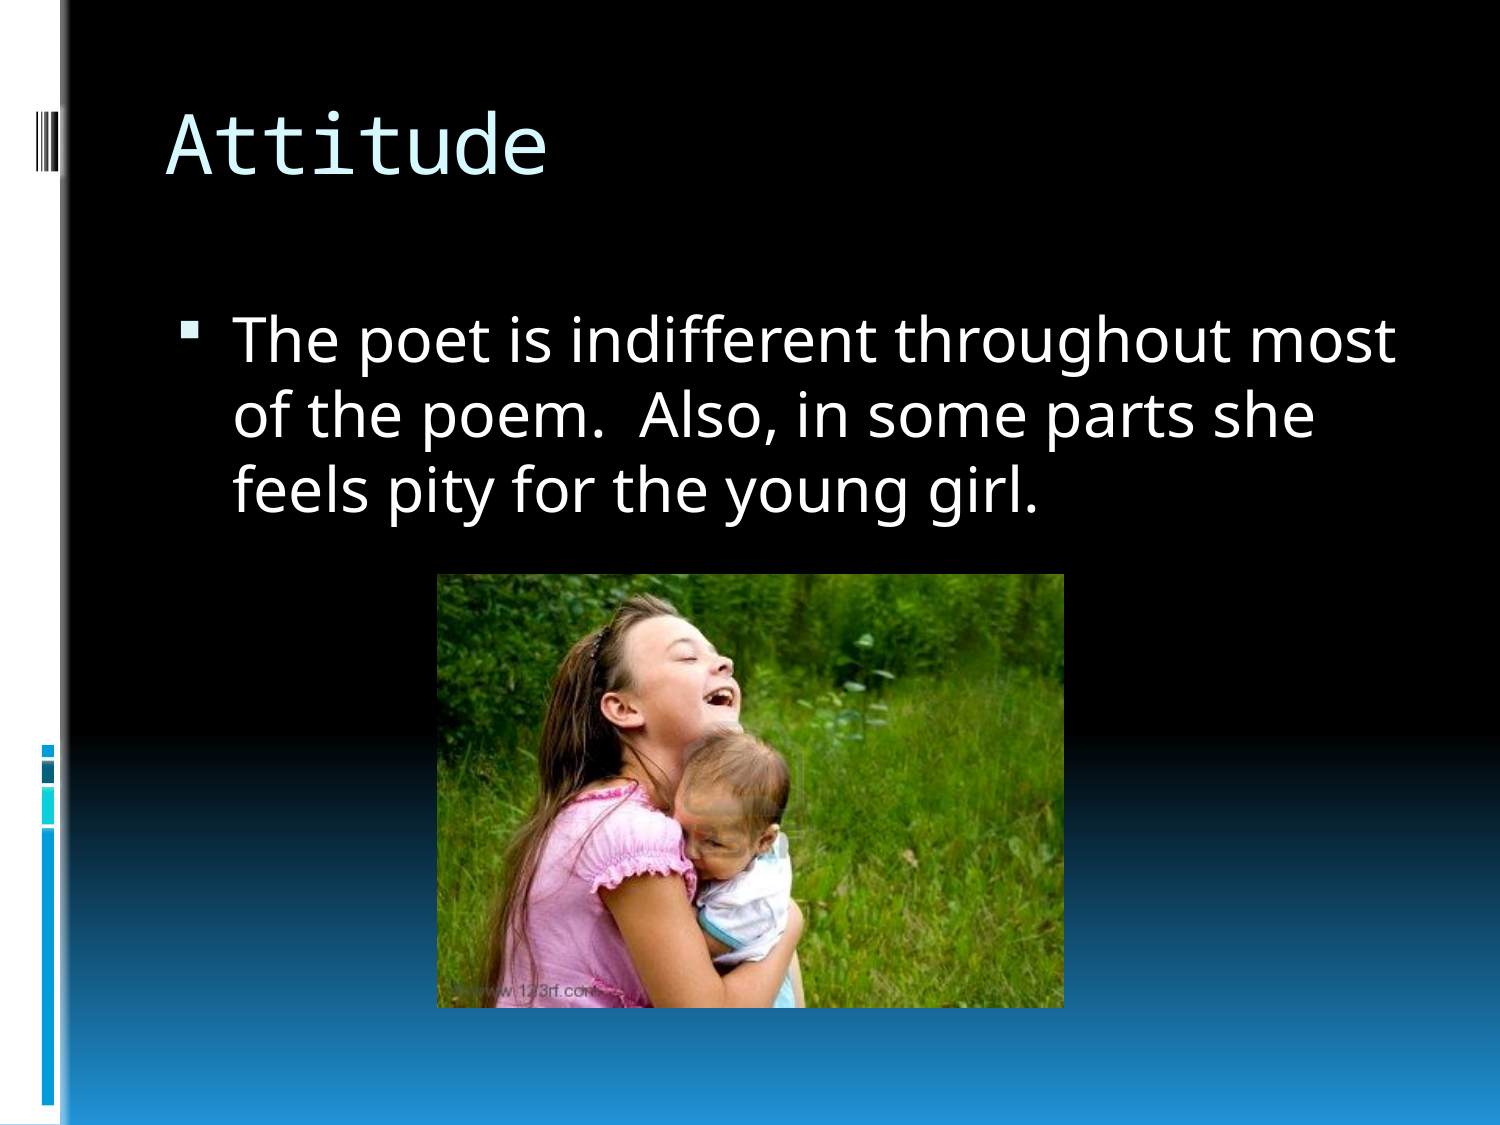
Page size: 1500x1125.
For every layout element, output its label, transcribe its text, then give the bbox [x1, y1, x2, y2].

picture [436, 574, 1065, 1009]
list The poet is indifferent throughout most of the poem. Also, in some parts she feels pity for the young girl. [150, 292, 1425, 1043]
title Attitude [150, 83, 1425, 234]
